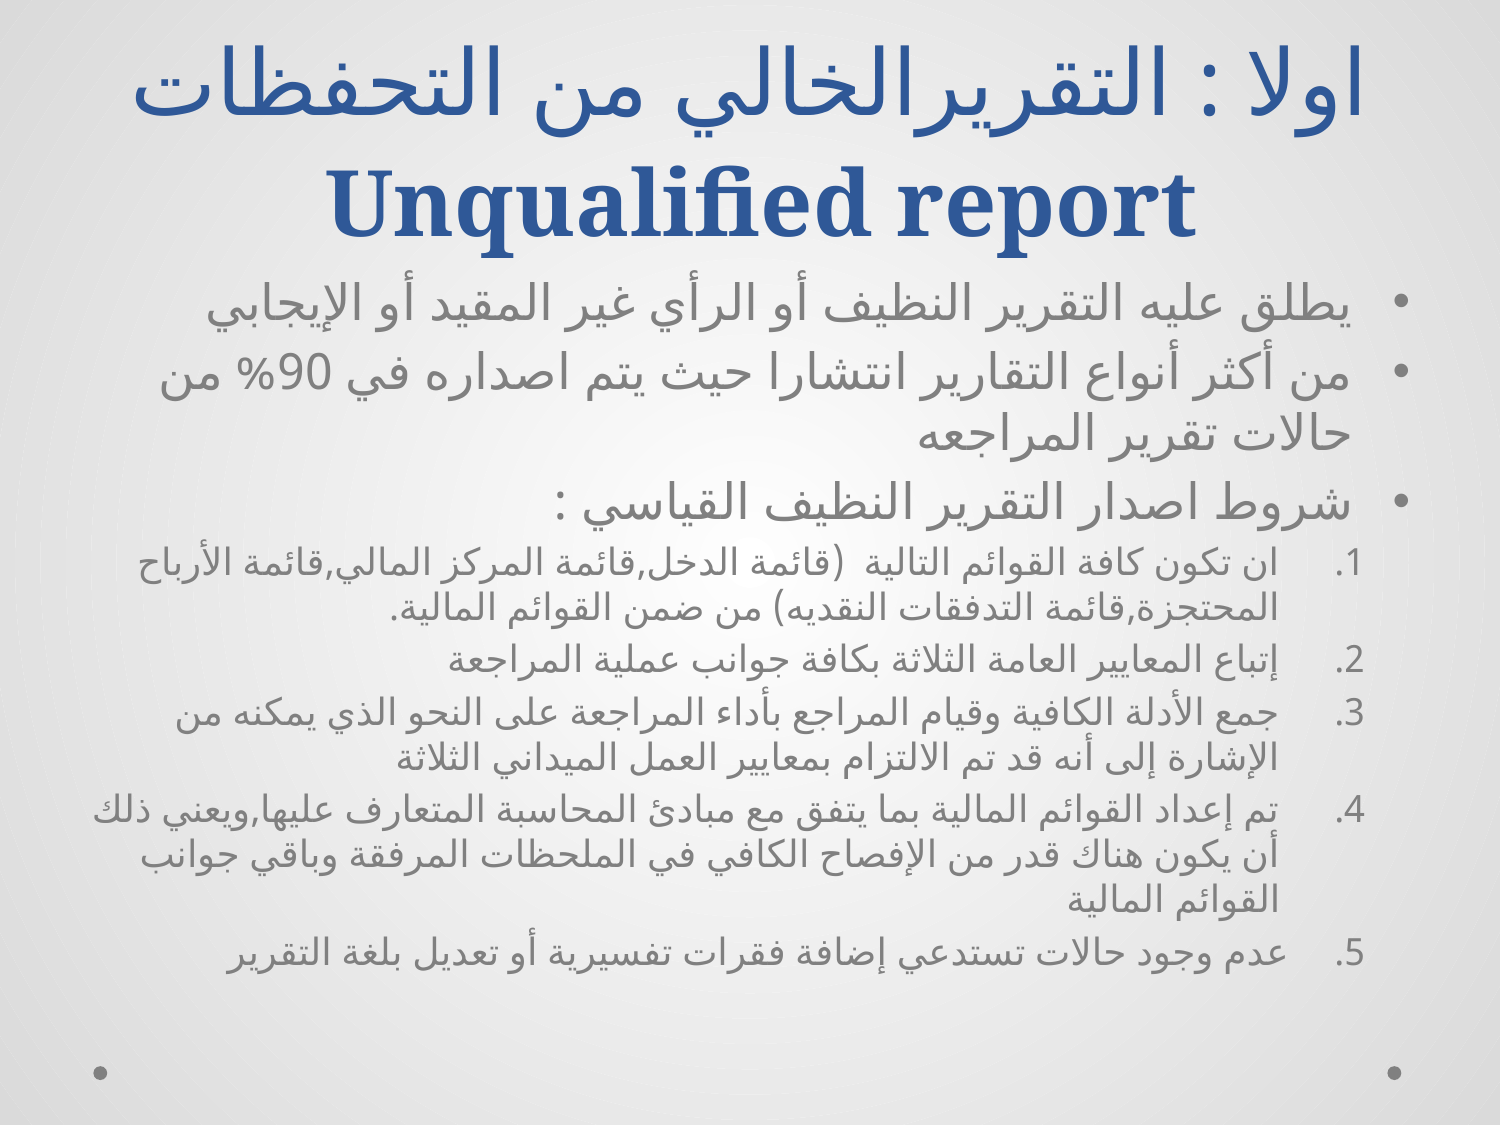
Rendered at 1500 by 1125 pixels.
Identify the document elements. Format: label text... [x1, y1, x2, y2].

list يطلق عليه التقرير النظيف أو الرأي غير المقيد أو الإيجابي من أكثر أنواع التقارير انتشارا حيث يتم اصداره في 90% من حالات تقرير المراجعه شروط اصدار التقرير النظيف القياسي : ان تكون كافة القوائم التالية (قائمة الدخل,قائمة المركز المالي,قائمة الأرباح المحتجزة,قائمة التدفقات النقديه) من ضمن القوائم المالية. إتباع المعايير العامة الثلاثة بكافة جوانب عملية المراجعة جمع الأدلة الكافية وقيام المراجع بأداء المراجعة على النحو الذي يمكنه من الإشارة إلى أنه قد تم الالتزام بمعايير العمل الميداني الثلاثة تم إعداد القوائم المالية بما يتفق مع مبادئ المحاسبة المتعارف عليها,ويعني ذلك أن يكون هناك قدر من الإفصاح الكافي في الملحظات المرفقة وباقي جوانب القوائم المالية عدم وجود حالات تستدعي إضافة فقرات تفسيرية أو تعديل بلغة التقرير [75, 262, 1425, 1005]
title اولا : التقريرالخالي من التحفظات Unqualified report [75, 0, 1425, 262]
